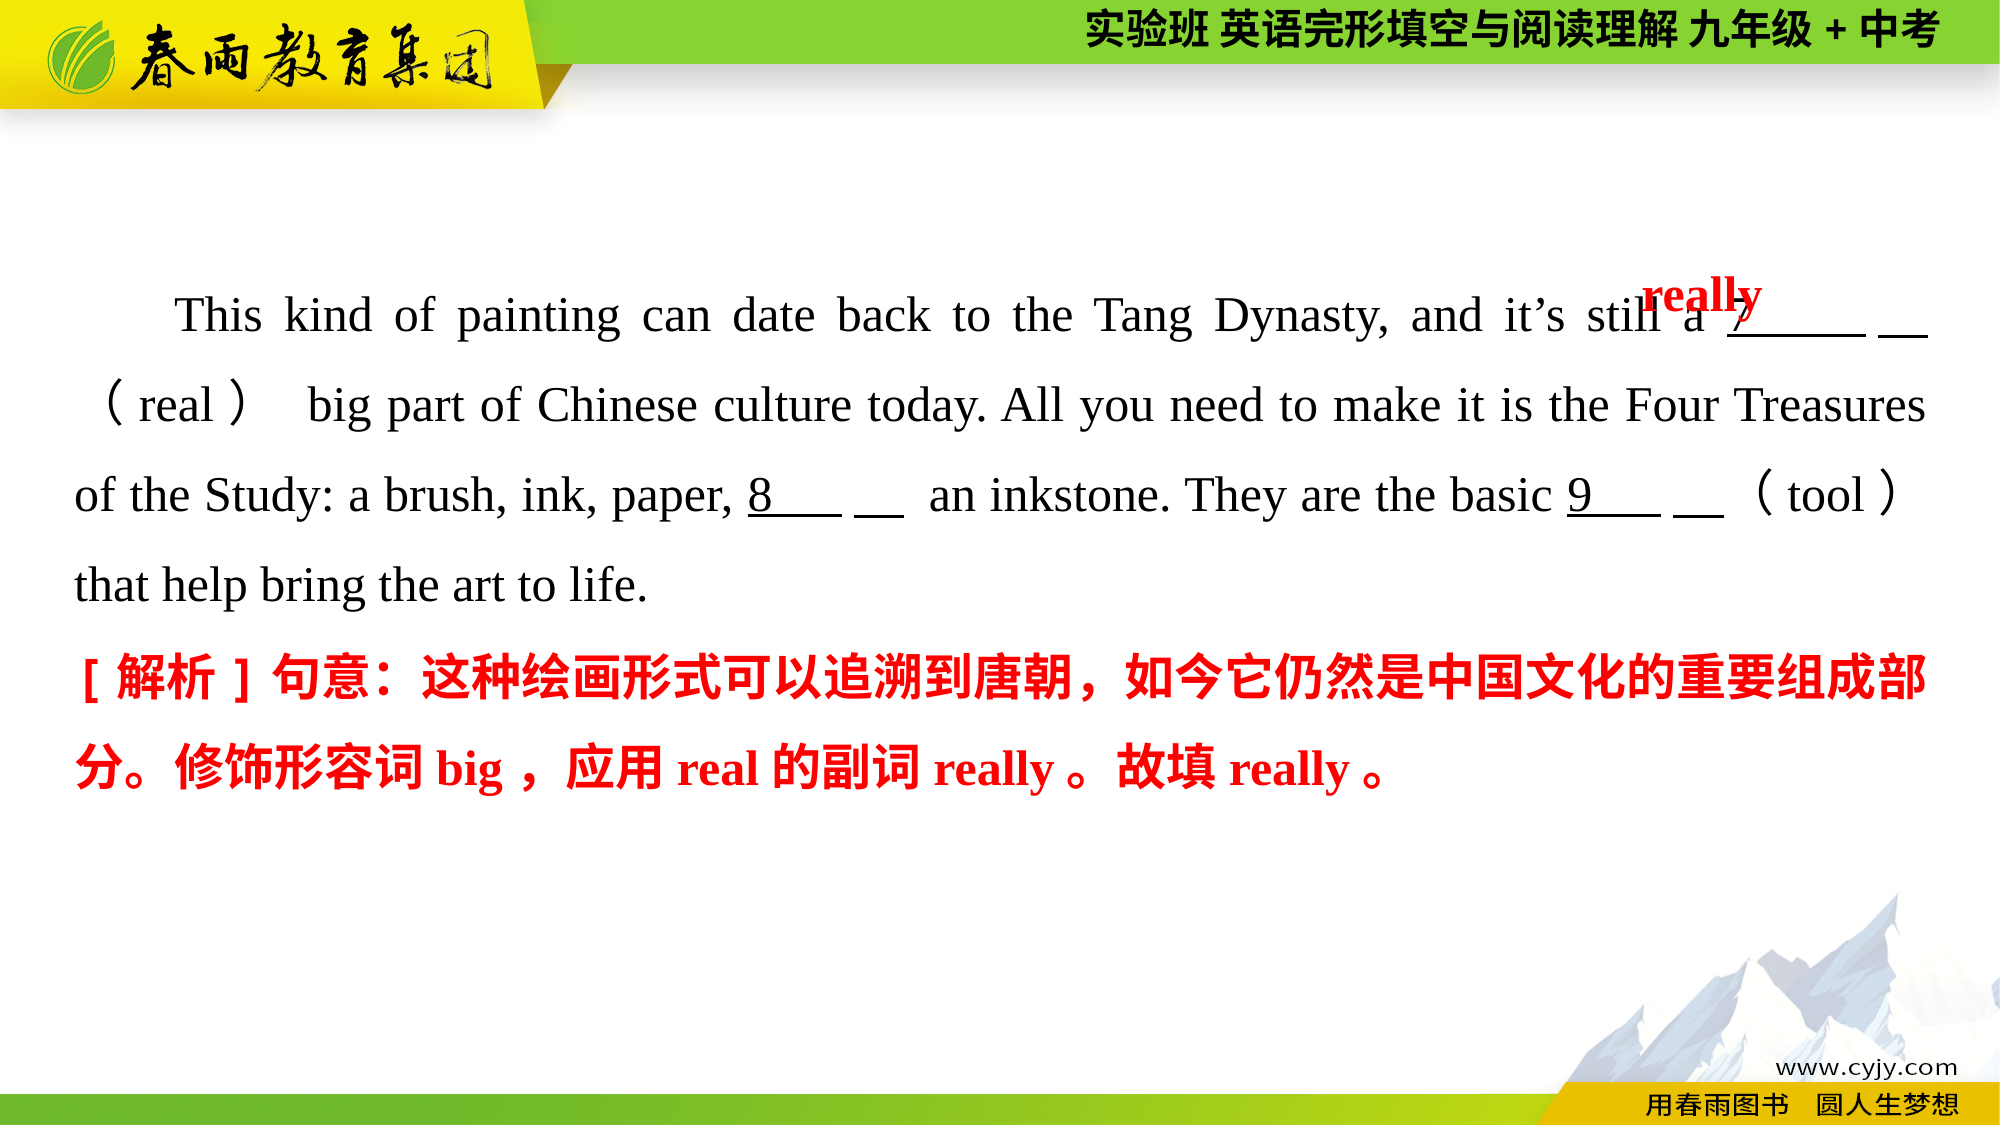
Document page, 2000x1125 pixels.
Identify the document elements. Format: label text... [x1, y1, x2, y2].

picture [0, 0, 2000, 1125]
text_box really [1626, 253, 1778, 329]
list This kind of painting can date back to the Tang Dynasty, and it’s still a 7 （real） big part of Chinese culture today. All you need to make it is the Four Treasures of the Study: a brush, ink, paper, 8 an inkstone. They are the basic 9 （tool） that help bring the art to life. [59, 243, 1944, 622]
text_box [解析]句意：这种绘画形式可以追溯到唐朝，如今它仍然是中国文化的重要组成部分。修饰形容词big，应用real的副词really。故填really。 [59, 622, 1944, 803]
